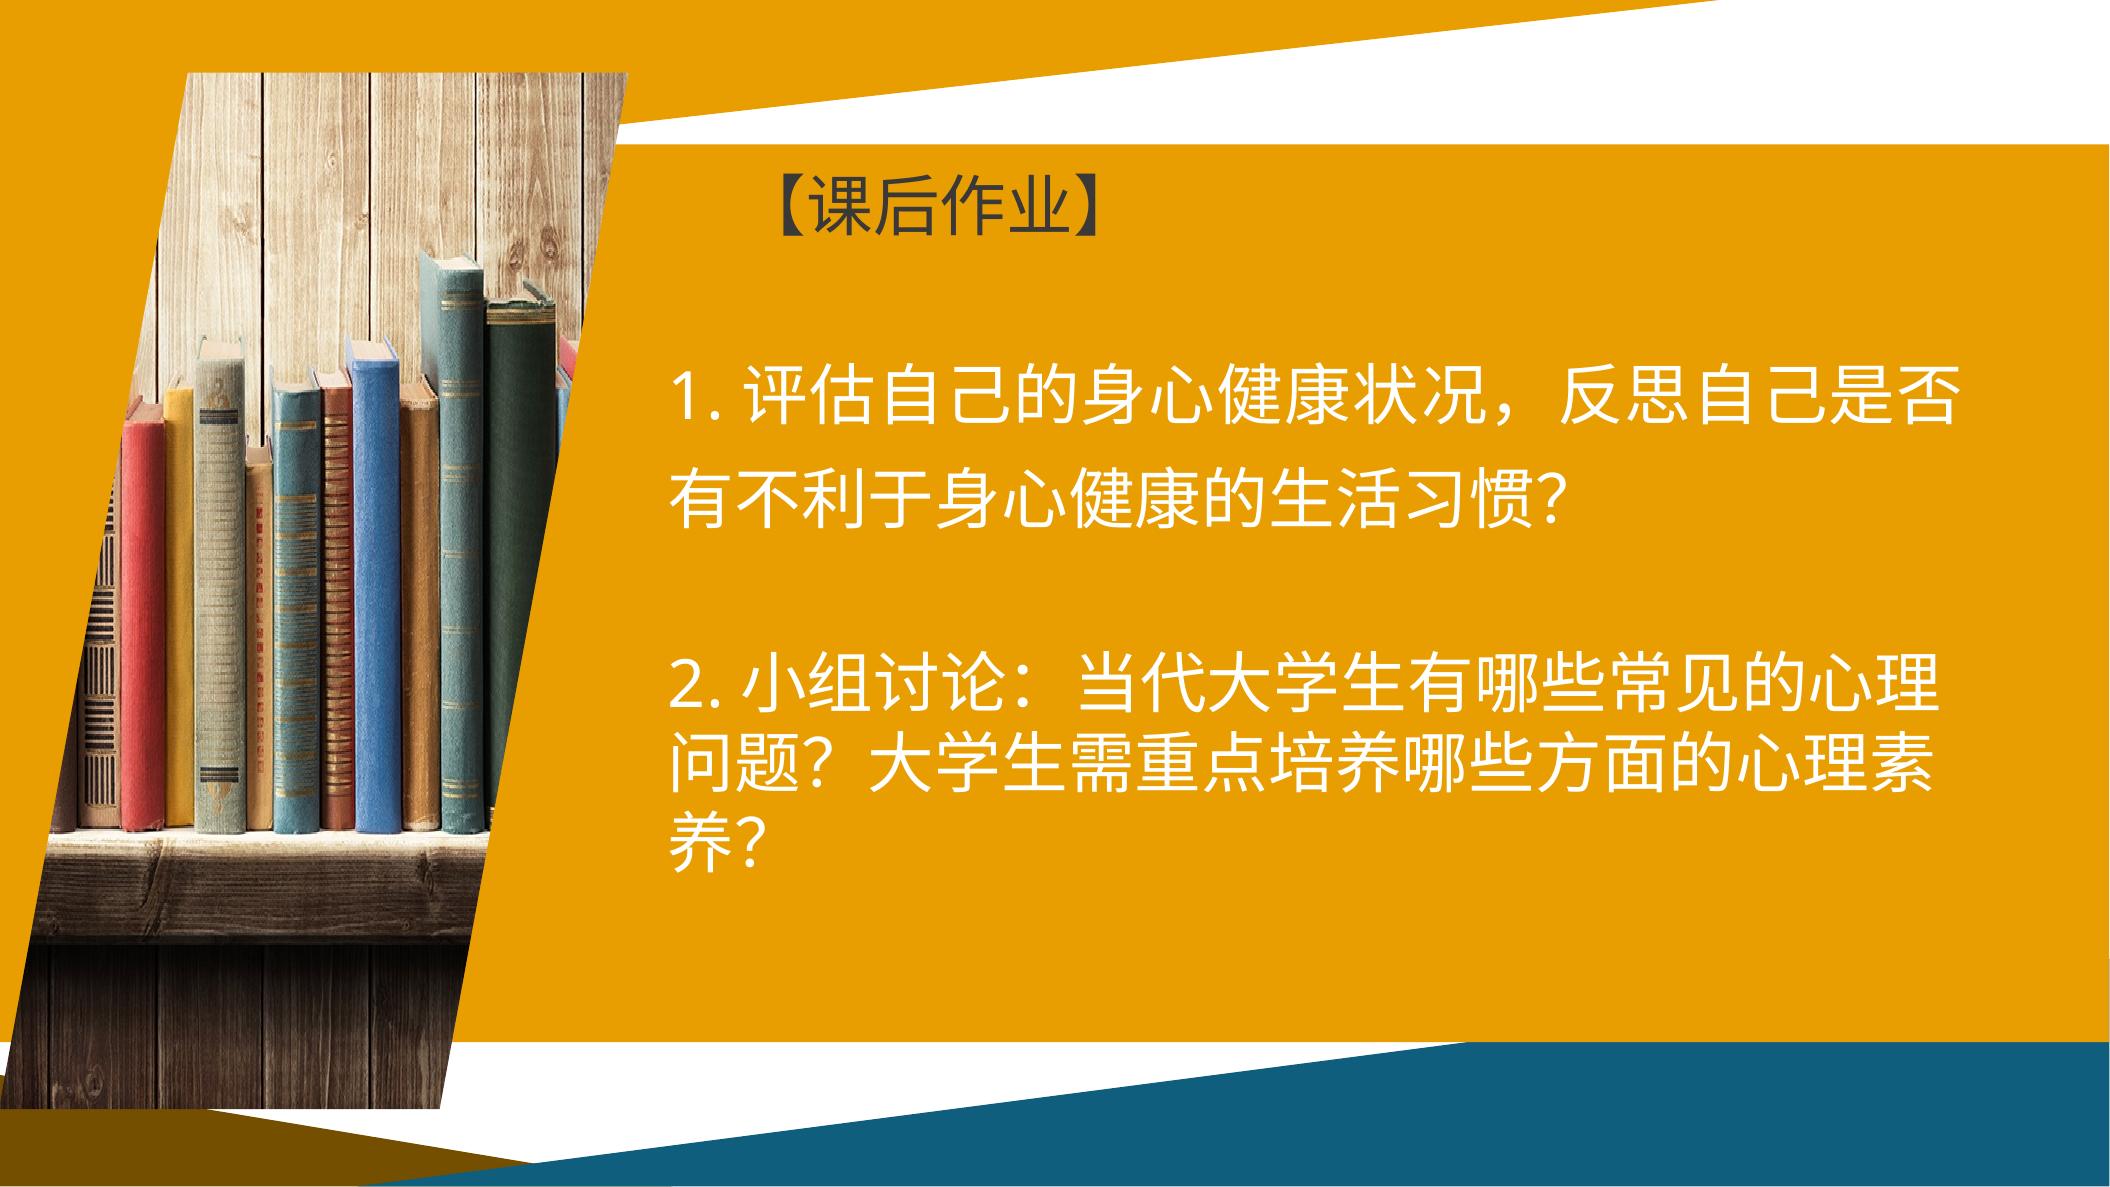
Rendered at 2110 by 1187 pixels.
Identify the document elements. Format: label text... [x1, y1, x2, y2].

text_box [453, 143, 2110, 1043]
text_box [0, 143, 173, 1043]
text_box [0, 71, 630, 1111]
text_box 【课后作业】 [723, 156, 1386, 252]
text_box 1.评估自己的身心健康状况，反思自己是否有不利于身心健康的生活习惯？ 2.小组讨论：当代大学生有哪些常见的心理问题？大学生需重点培养哪些方面的心理素养？ [652, 321, 1979, 784]
